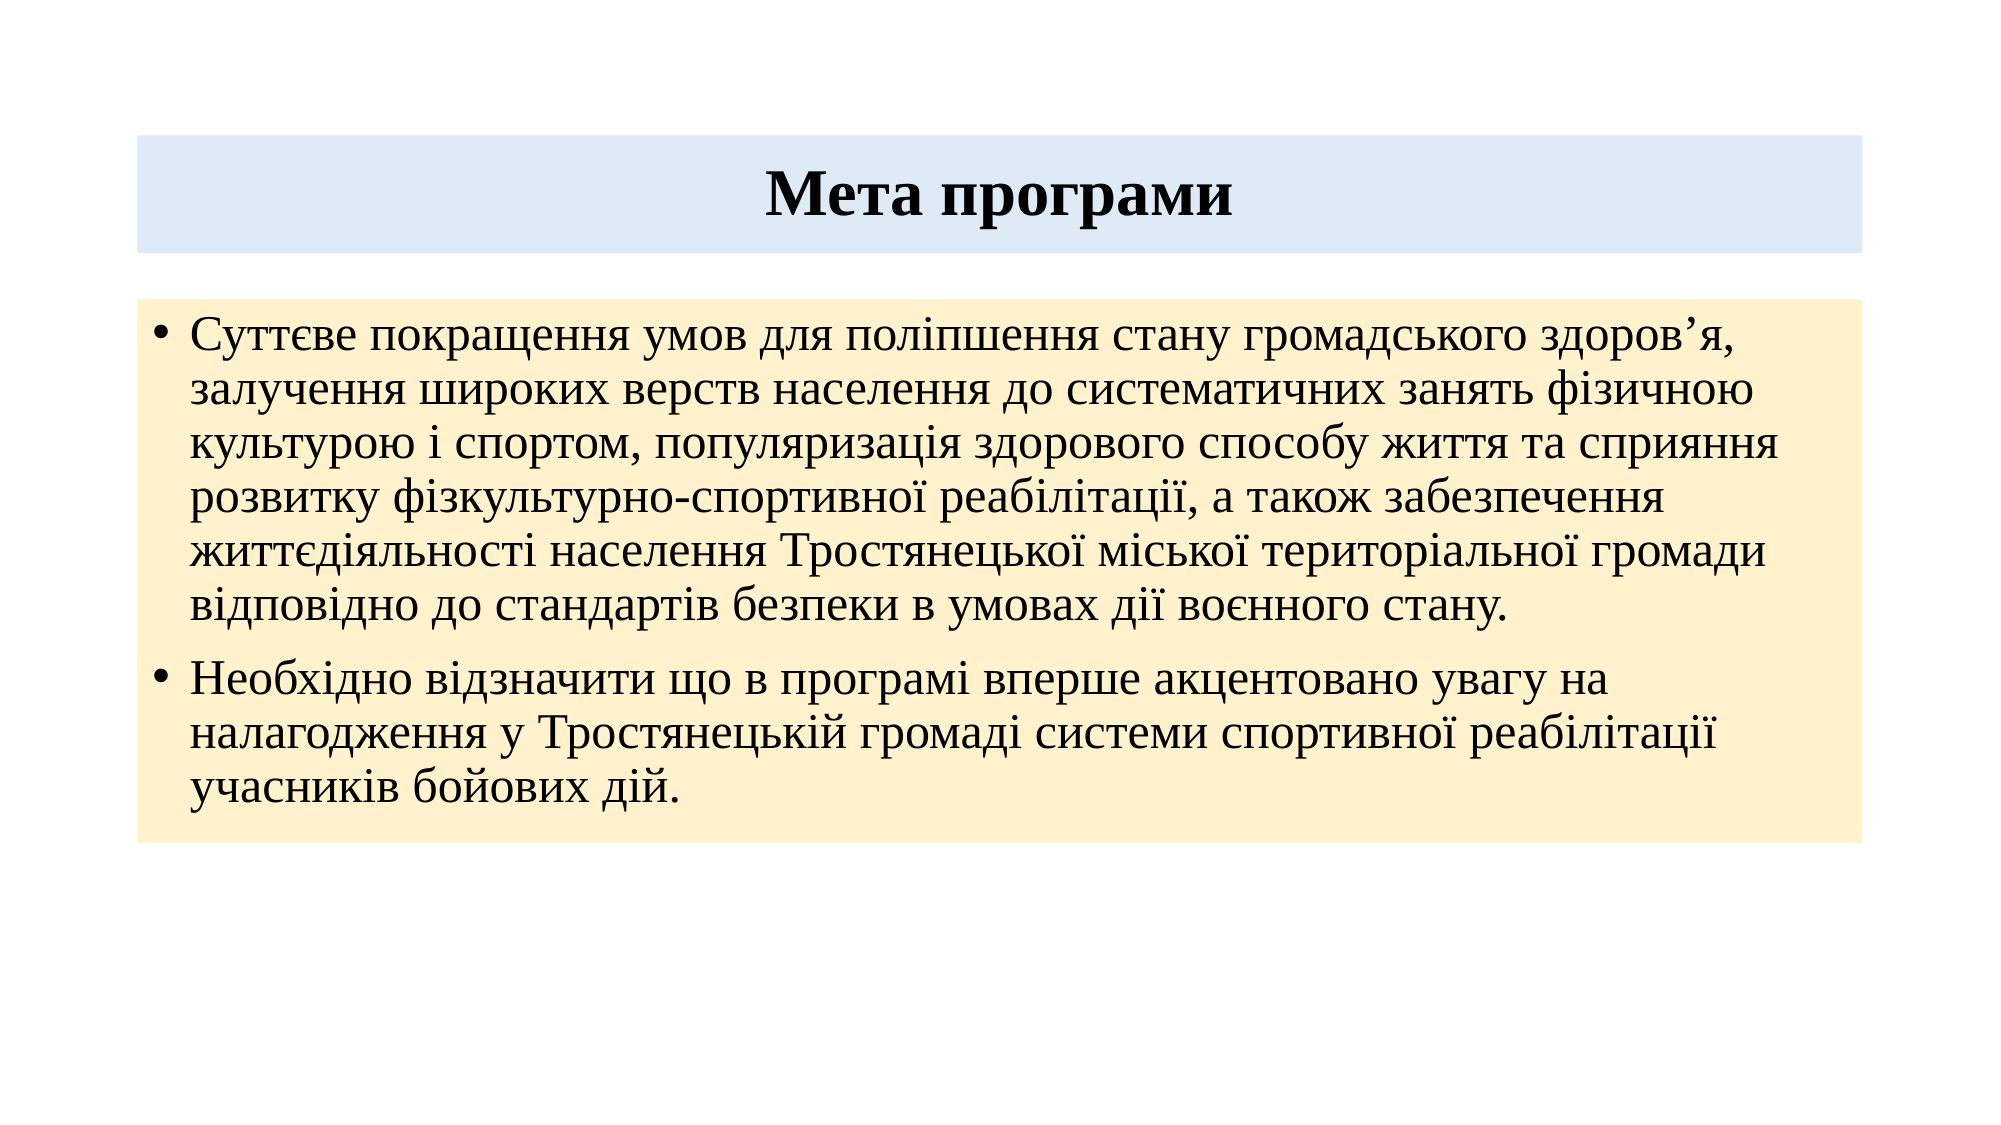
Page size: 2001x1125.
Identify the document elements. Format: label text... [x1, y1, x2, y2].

title Мета програми [137, 135, 1863, 253]
list Суттєве покращення умов для поліпшення стану громадського здоров’я, залучення широких верств населення до систематичних занять фізичною культурою і спортом, популяризація здорового способу життя та сприяння розвитку фізкультурно-спортивної реабілітації, а також забезпечення життєдіяльності населення Тростянецької міської територіальної громади відповідно до стандартів безпеки в умовах дії воєнного стану. Необхідно відзначити що в програмі вперше акцентовано увагу на налагодження у Тростянецькій громаді системи спортивної реабілітації учасників бойових дій. [137, 299, 1863, 843]
